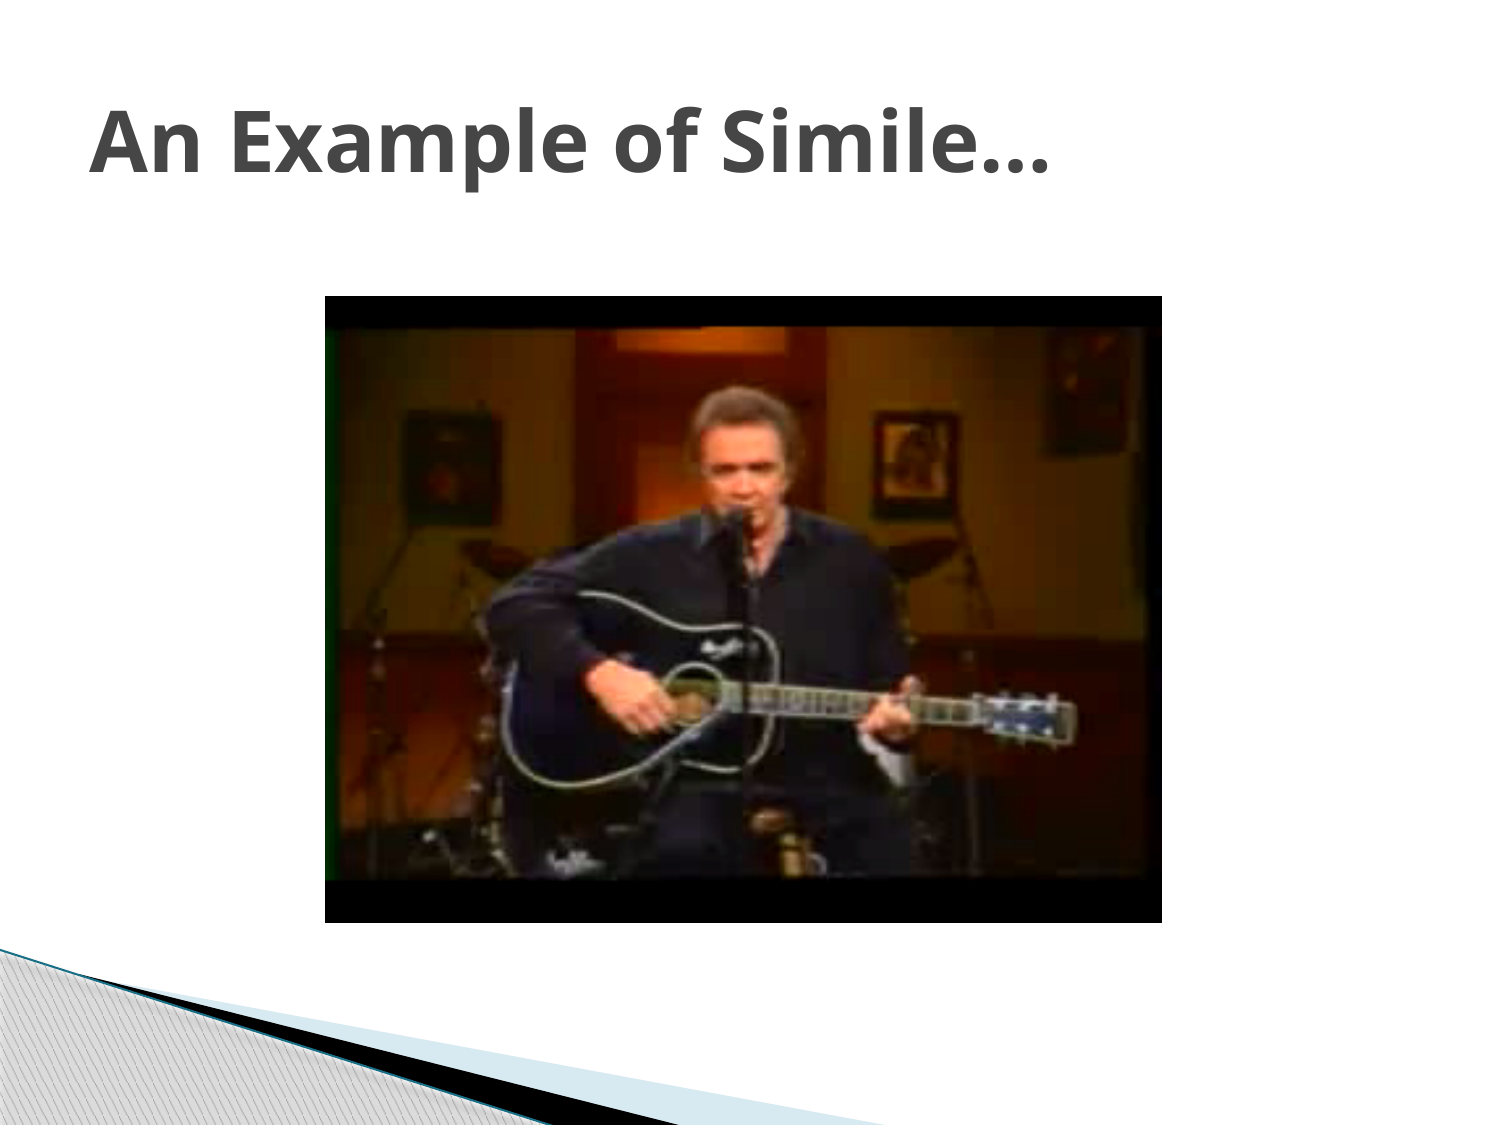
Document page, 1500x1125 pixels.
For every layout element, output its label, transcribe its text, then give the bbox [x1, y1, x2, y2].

title An Example of Simile… [75, 45, 1425, 233]
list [324, 295, 1163, 924]
